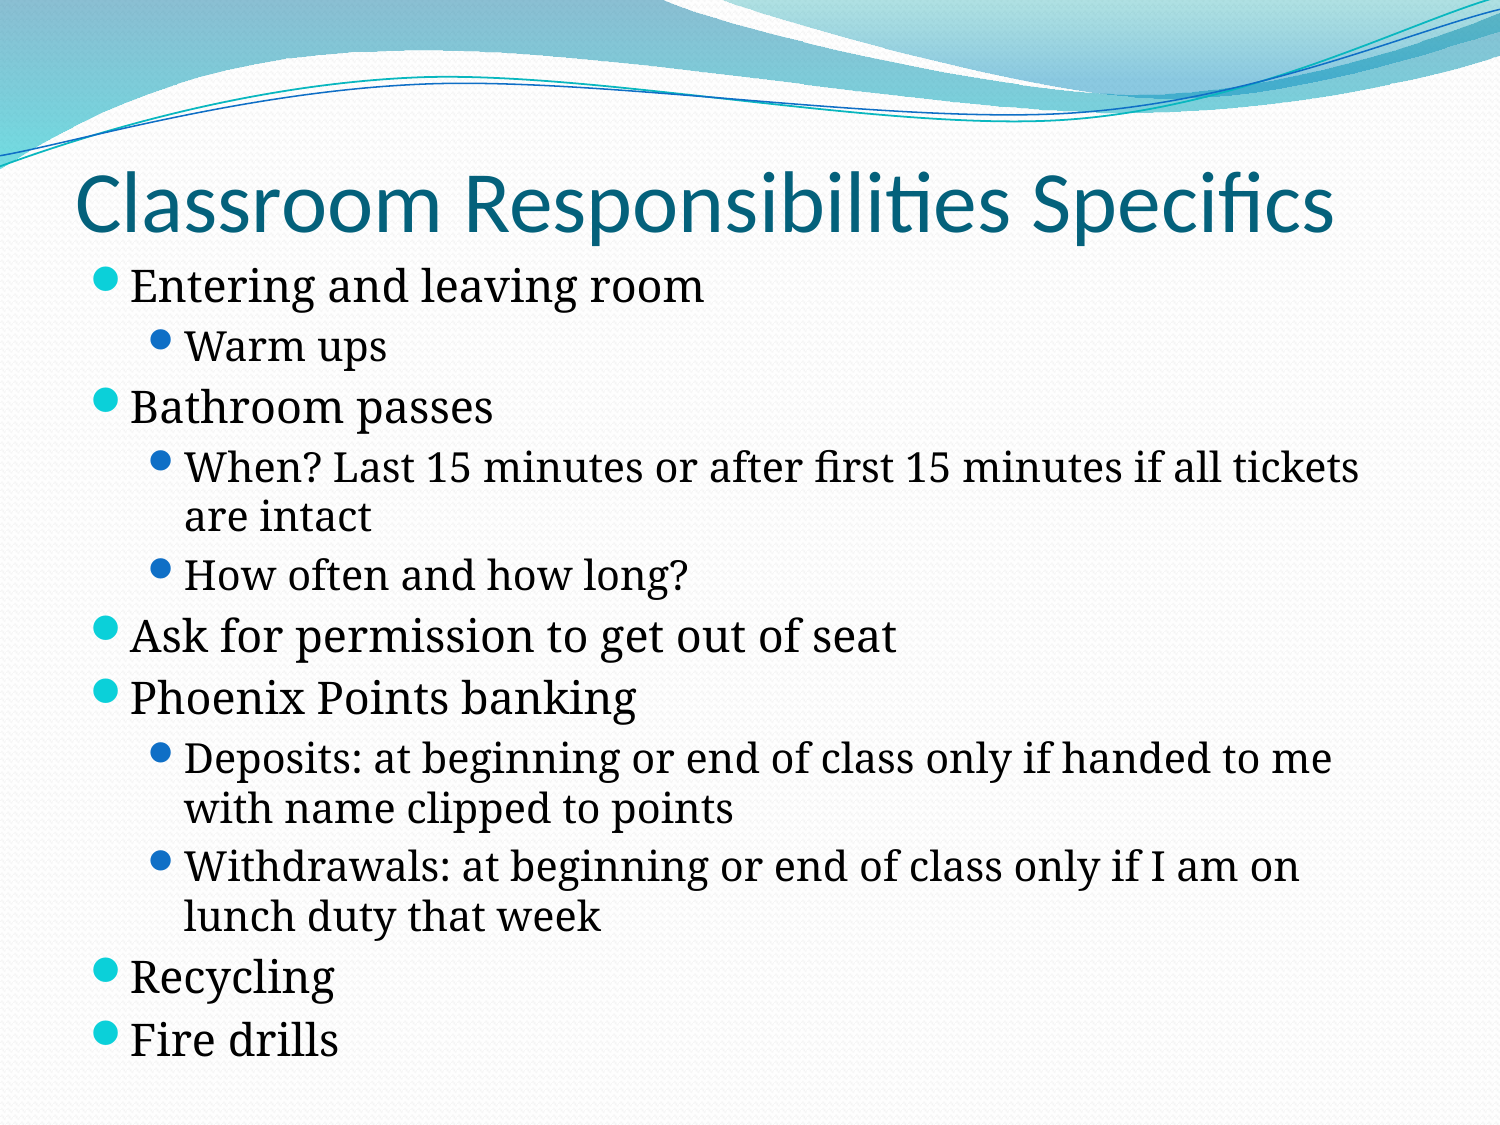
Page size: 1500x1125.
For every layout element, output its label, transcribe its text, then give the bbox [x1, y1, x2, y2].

title Classroom Responsibilities Specifics [75, 62, 1463, 250]
list Entering and leaving room Warm ups Bathroom passes When? Last 15 minutes or after first 15 minutes if all tickets are intact How often and how long? Ask for permission to get out of seat Phoenix Points banking Deposits: at beginning or end of class only if handed to me with name clipped to points Withdrawals: at beginning or end of class only if I am on lunch duty that week Recycling Fire drills [75, 249, 1425, 1075]
